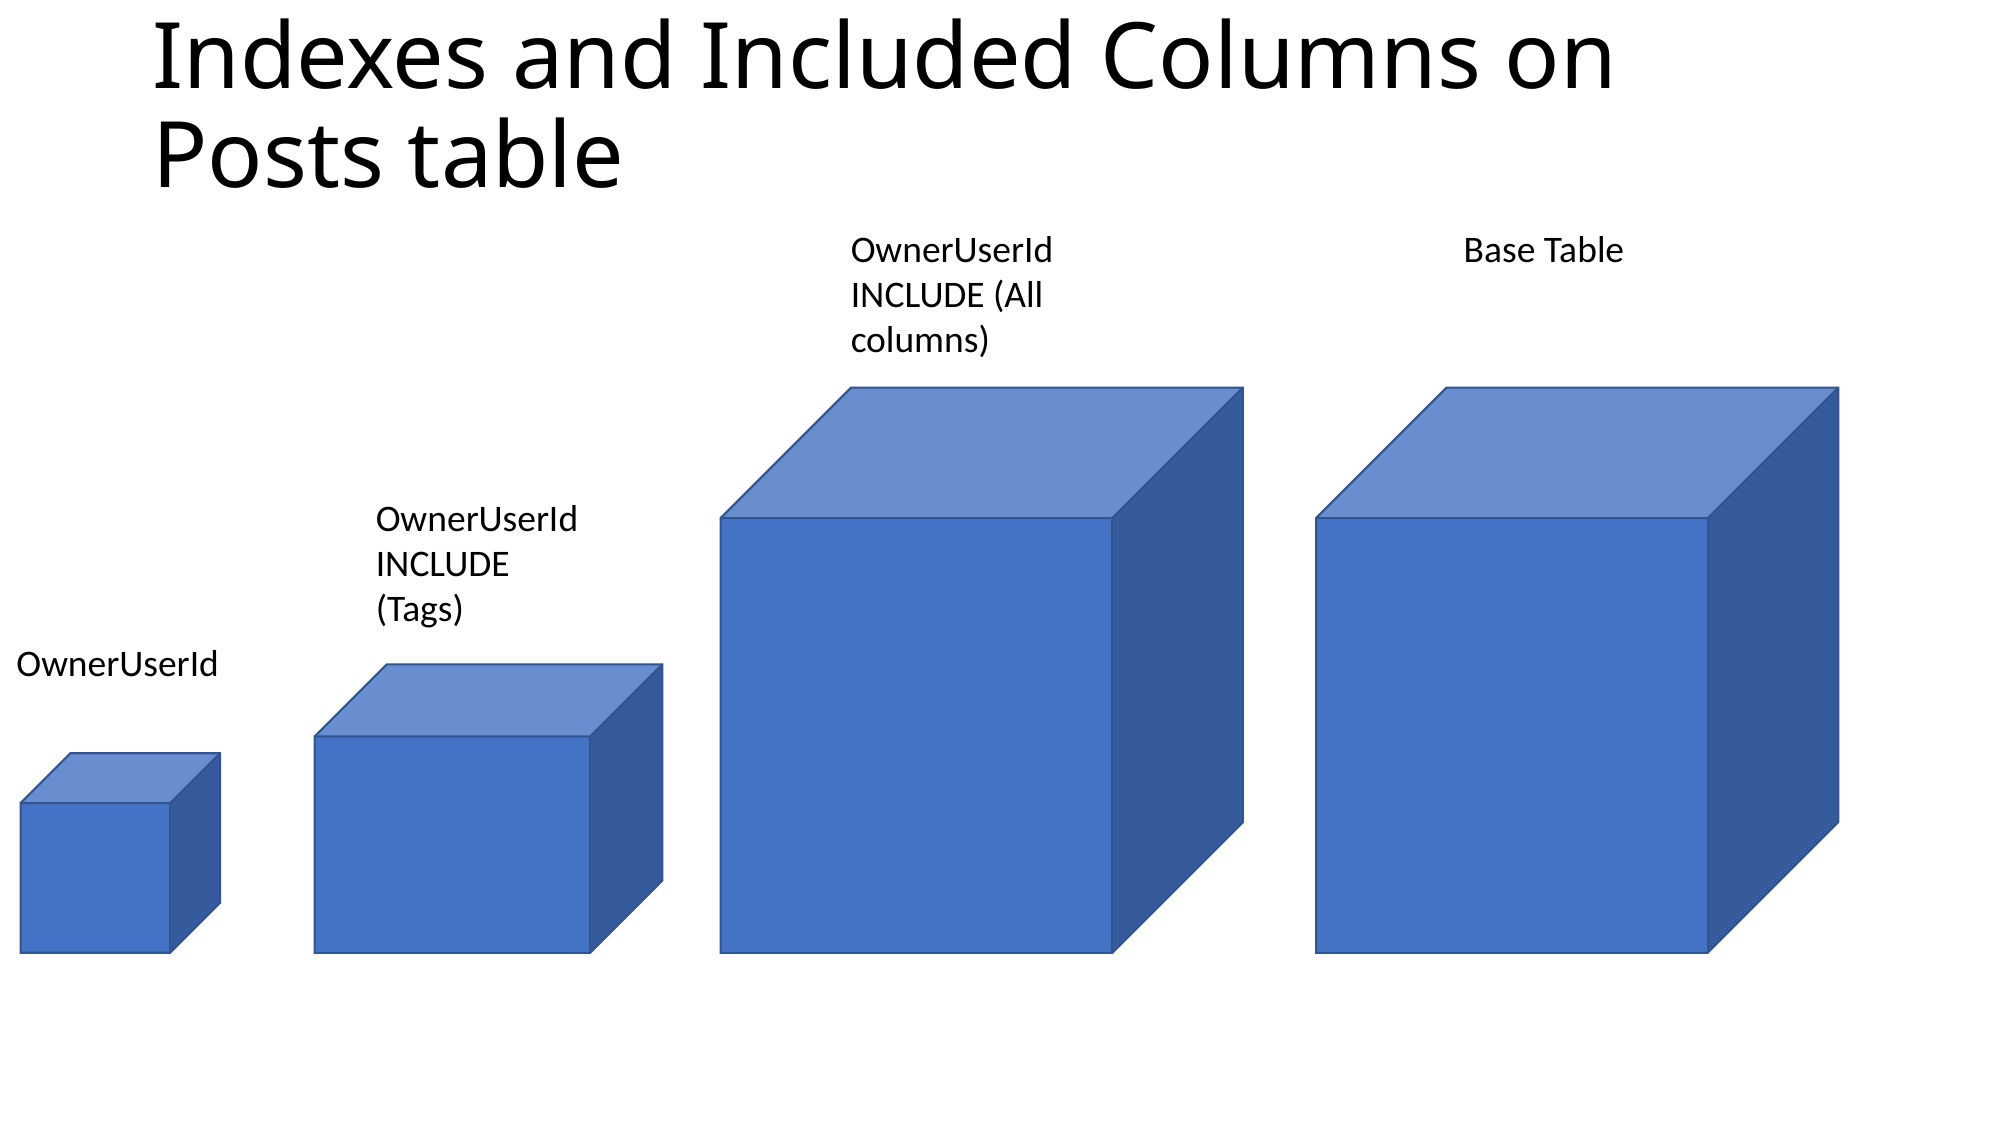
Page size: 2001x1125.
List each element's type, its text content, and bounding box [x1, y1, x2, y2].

text_box [719, 386, 1244, 954]
text_box OwnerUserId [1, 631, 258, 692]
title Indexes and Included Columns on Posts table [137, 0, 1863, 218]
text_box Base Table [1448, 217, 1706, 278]
text_box [19, 752, 222, 954]
text_box [313, 663, 664, 954]
text_box OwnerUserId INCLUDE (All columns) [836, 217, 1093, 368]
text_box [1315, 386, 1840, 954]
text_box OwnerUserId INCLUDE (Tags) [361, 486, 618, 637]
